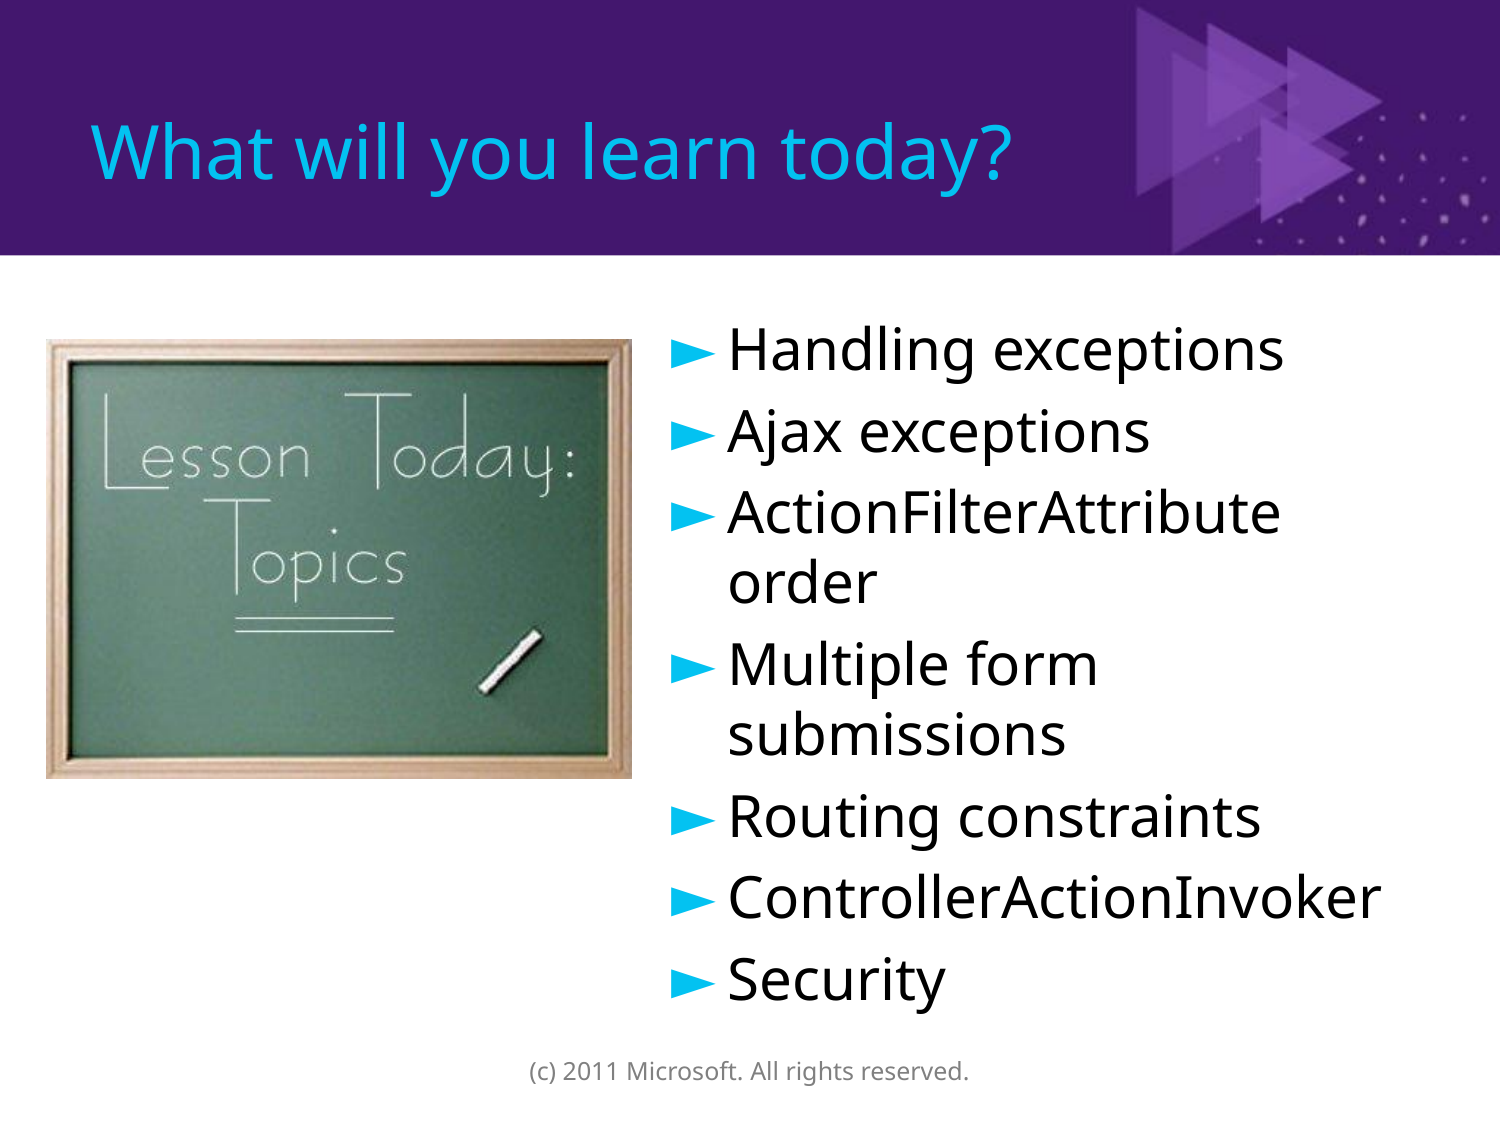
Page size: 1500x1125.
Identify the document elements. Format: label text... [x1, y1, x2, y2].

picture [46, 339, 632, 779]
list Handling exceptions Ajax exceptions ActionFilterAttribute order Multiple form submissions Routing constraints ControllerActionInvoker Security [656, 304, 1425, 937]
title What will you learn today? [75, 56, 1425, 244]
footer (c) 2011 Microsoft. All rights reserved. [512, 1042, 988, 1103]
picture [0, 0, 1500, 255]
